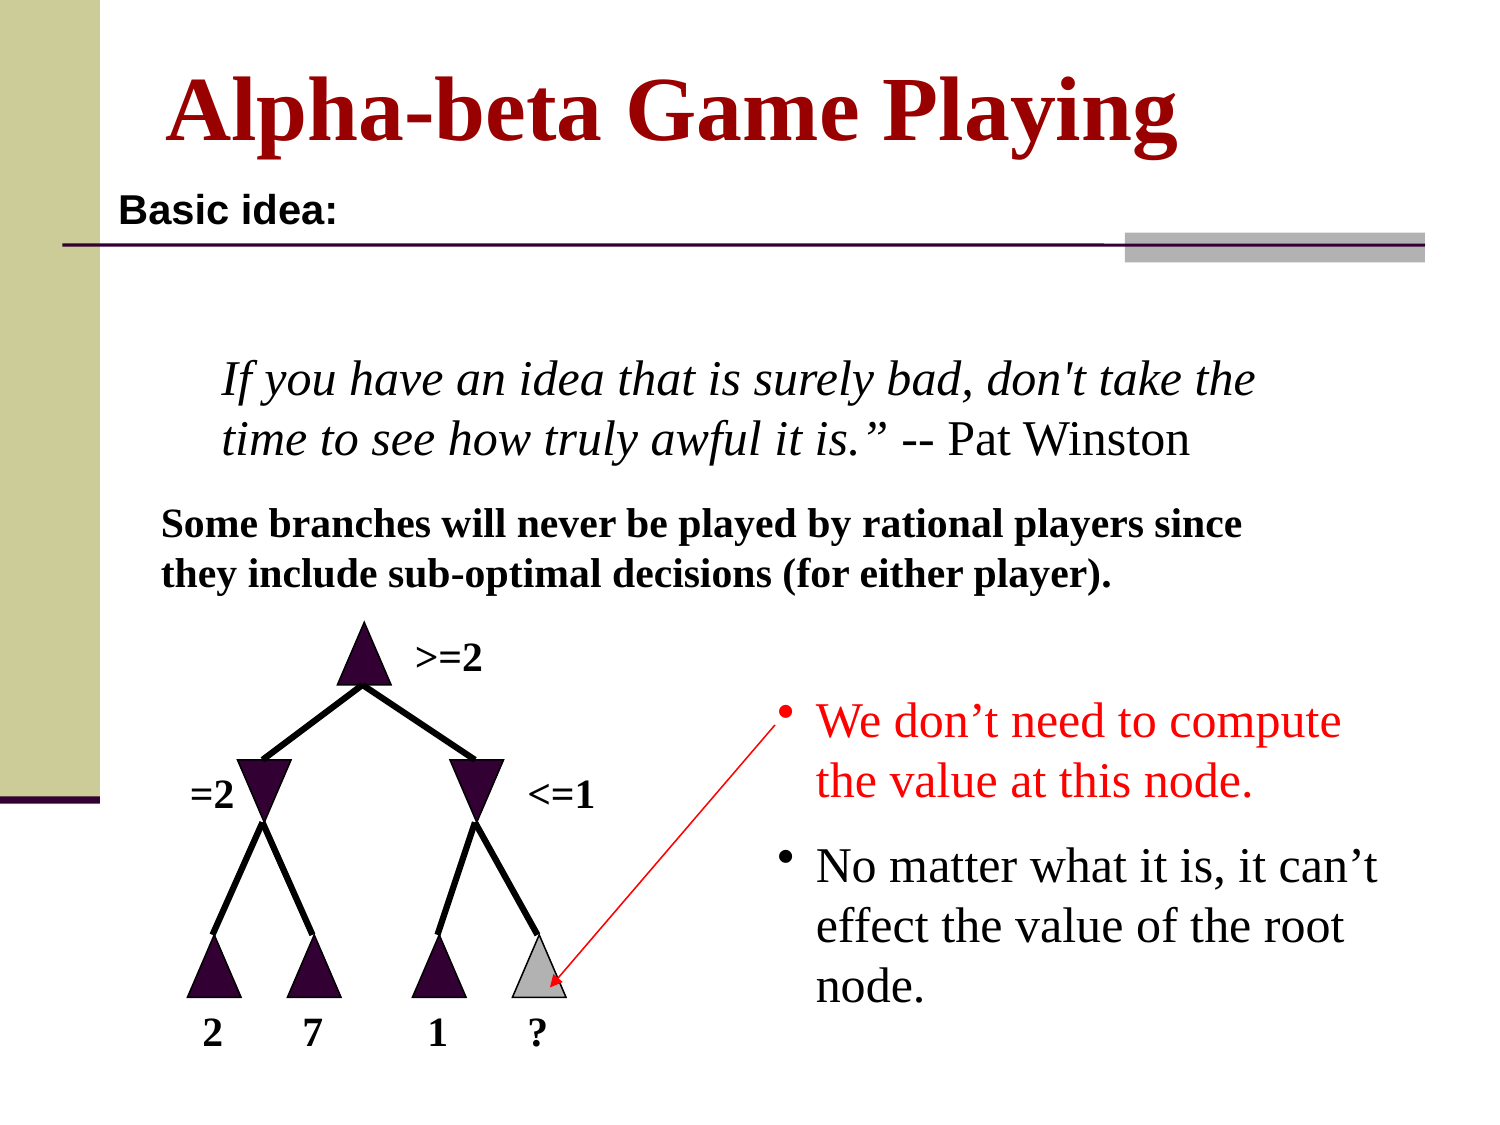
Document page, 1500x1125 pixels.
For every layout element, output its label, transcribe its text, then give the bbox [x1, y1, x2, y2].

text_box We don’t need to compute the value at this node. No matter what it is, it can’t effect the value of the root node. [762, 680, 1425, 1021]
text_box Some branches will never be played by rational players since they include sub-optimal decisions (for either player). [146, 487, 1258, 603]
text_box If you have an idea that is surely bad, don't take the time to see how truly awful it is.” -- Pat Winston [206, 337, 1306, 473]
text_box [512, 934, 567, 998]
text_box >=2 [399, 622, 499, 688]
text_box [449, 759, 504, 823]
text_box <=1 [512, 759, 611, 825]
text_box =2 [175, 759, 250, 825]
text_box 2 [187, 997, 239, 1063]
text_box [250, 759, 292, 823]
text_box [287, 934, 342, 998]
text_box ? [512, 997, 564, 1063]
text_box [549, 739, 762, 988]
text_box [412, 934, 467, 998]
text_box [337, 622, 392, 685]
title Alpha-beta Game Playing [149, 45, 1426, 162]
text_box 7 [287, 997, 339, 1063]
list Basic idea: [102, 175, 1454, 270]
text_box 1 [412, 997, 464, 1063]
text_box [187, 934, 242, 998]
